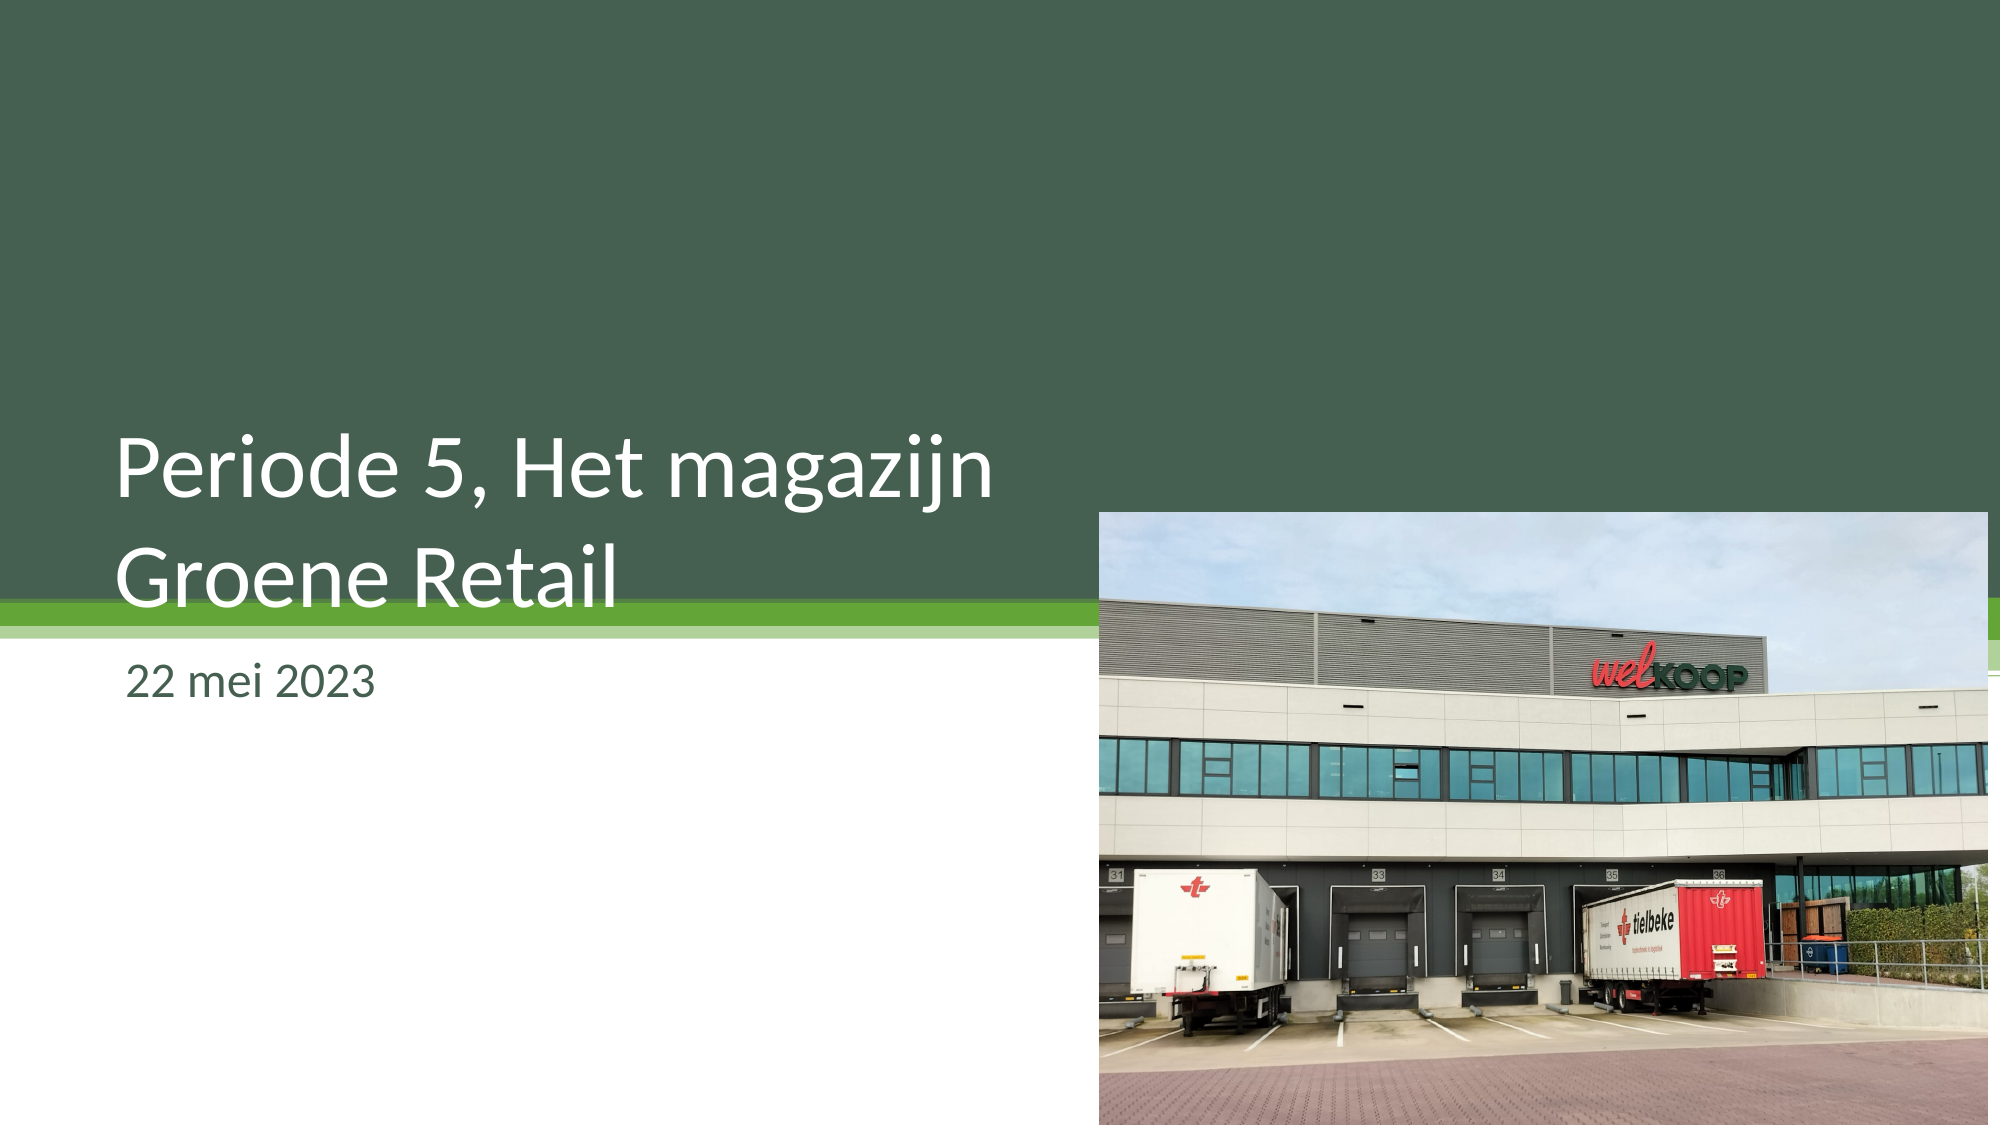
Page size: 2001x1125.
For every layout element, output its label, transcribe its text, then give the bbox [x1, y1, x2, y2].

picture [1099, 512, 1988, 1125]
subtitle 22 mei 2023 [99, 639, 1099, 928]
title Periode 5, Het magazijn Groene Retail [99, 391, 1950, 633]
